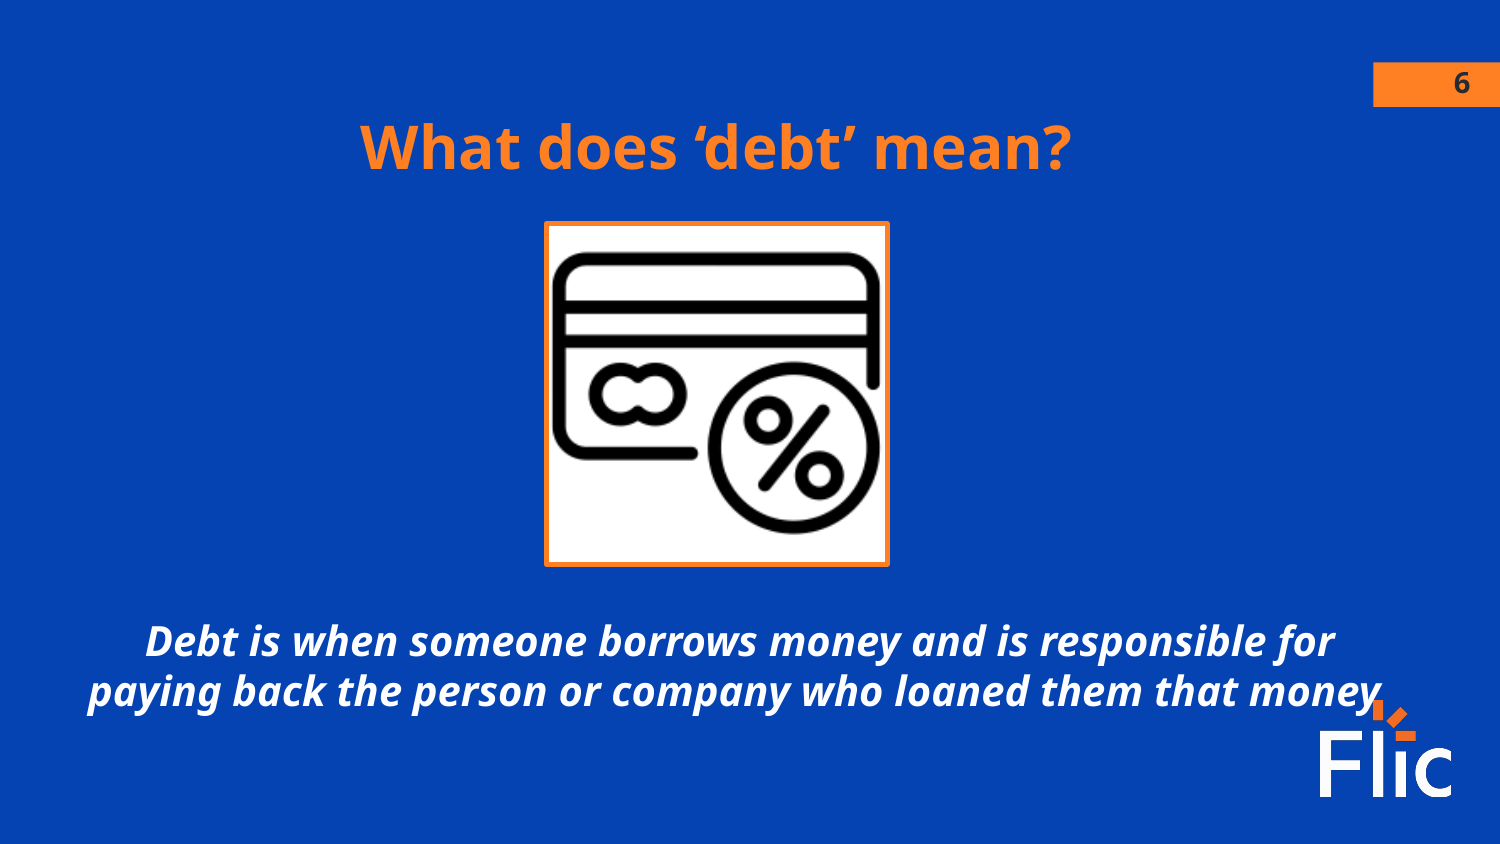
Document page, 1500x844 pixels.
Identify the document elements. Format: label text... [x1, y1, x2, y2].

text_box Debt is when someone borrows money and is responsible for paying back the person or company who loaned them that money [59, 599, 1422, 730]
slide_number ‹#› [1423, 66, 1500, 104]
picture [1320, 700, 1451, 797]
picture [548, 225, 886, 563]
text_box What does ‘debt’ mean? [238, 103, 1196, 188]
